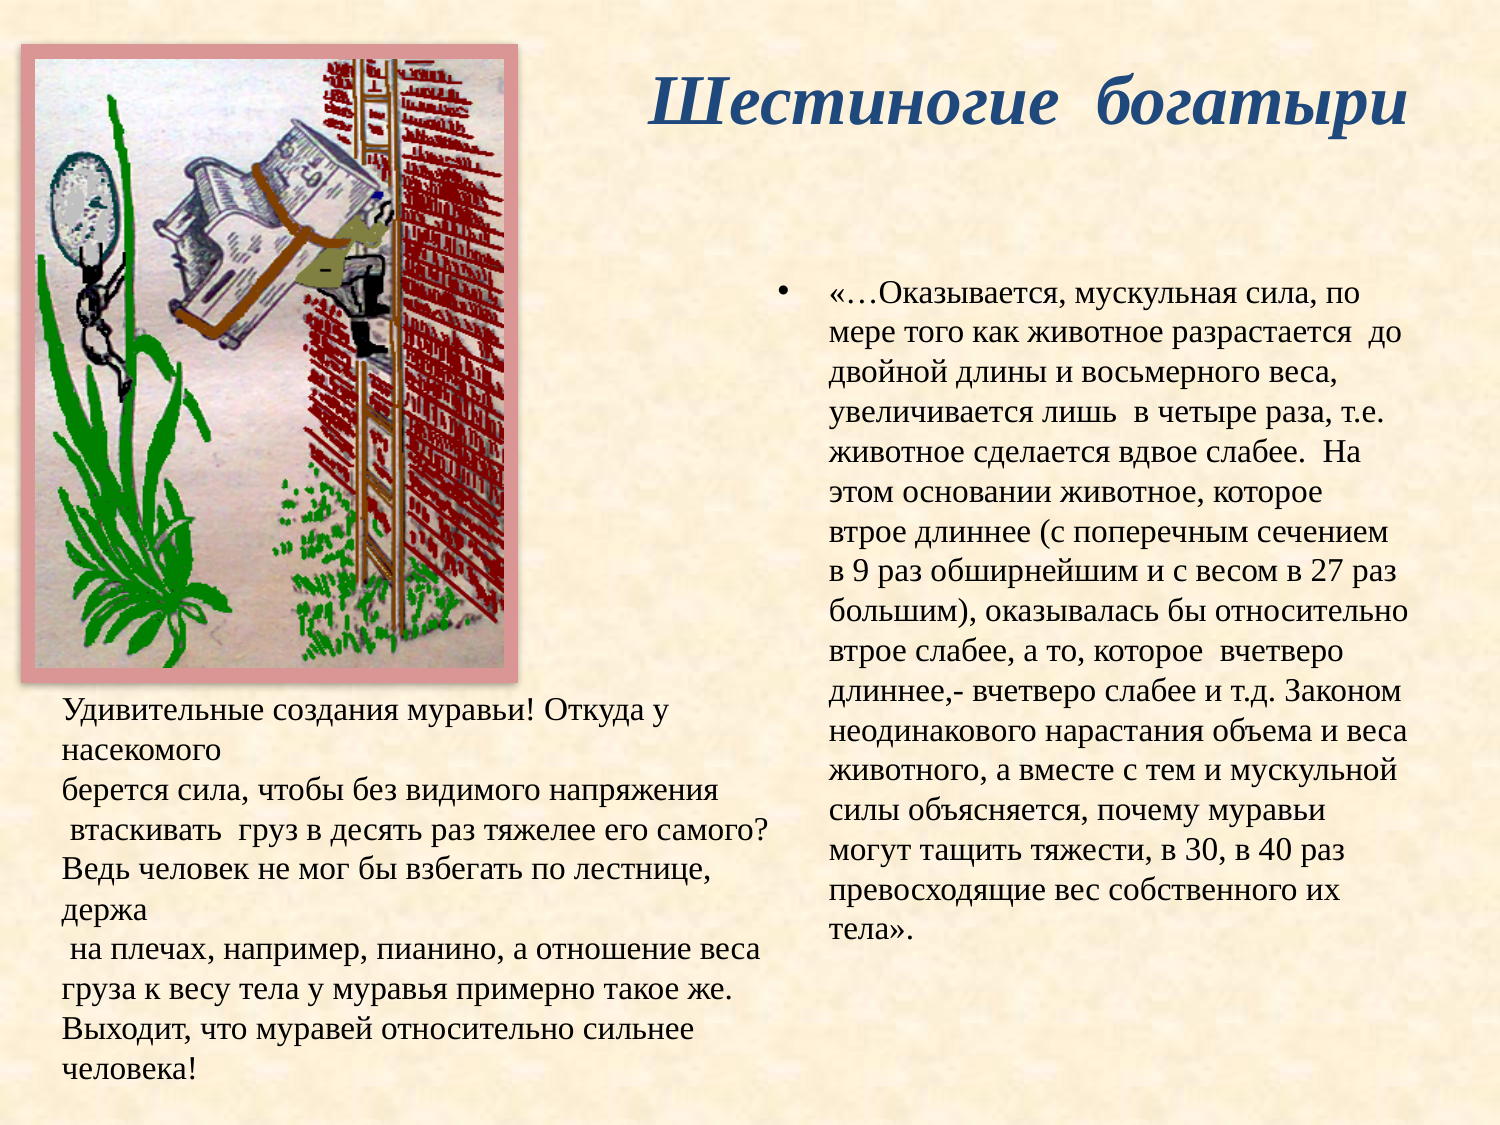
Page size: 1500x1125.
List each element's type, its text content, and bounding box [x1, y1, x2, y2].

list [34, 58, 505, 669]
title Шестиногие богатыри [521, 45, 1425, 233]
text_box Удивительные создания муравьи! Откуда у насекомого берется сила, чтобы без видимого напряжения втаскивать груз в десять раз тяжелее его самого? Ведь человек не мог бы взбегать по лестнице, держа на плечах, например, пианино, а отношение веса груза к весу тела у муравья примерно такое же. Выходит, что муравей относительно сильнее человека! [46, 679, 821, 1094]
picture [0, 0, 1500, 1125]
list «…Оказывается, мускульная сила, по мере того как животное разрастается до двойной длины и восьмерного веса, увеличивается лишь в четыре раза, т.е. животное сделается вдвое слабее. На этом основании животное, которое втрое длиннее (с поперечным сечением в 9 раз обширнейшим и с весом в 27 раз большим), оказывалась бы относительно втрое слабее, а то, которое вчетверо длиннее,- вчетверо слабее и т.д. Законом неодинакового нарастания объема и веса животного, а вместе с тем и мускульной силы объясняется, почему муравьи могут тащить тяжести, в 30, в 40 раз превосходящие вес собственного их тела». [762, 262, 1425, 1005]
